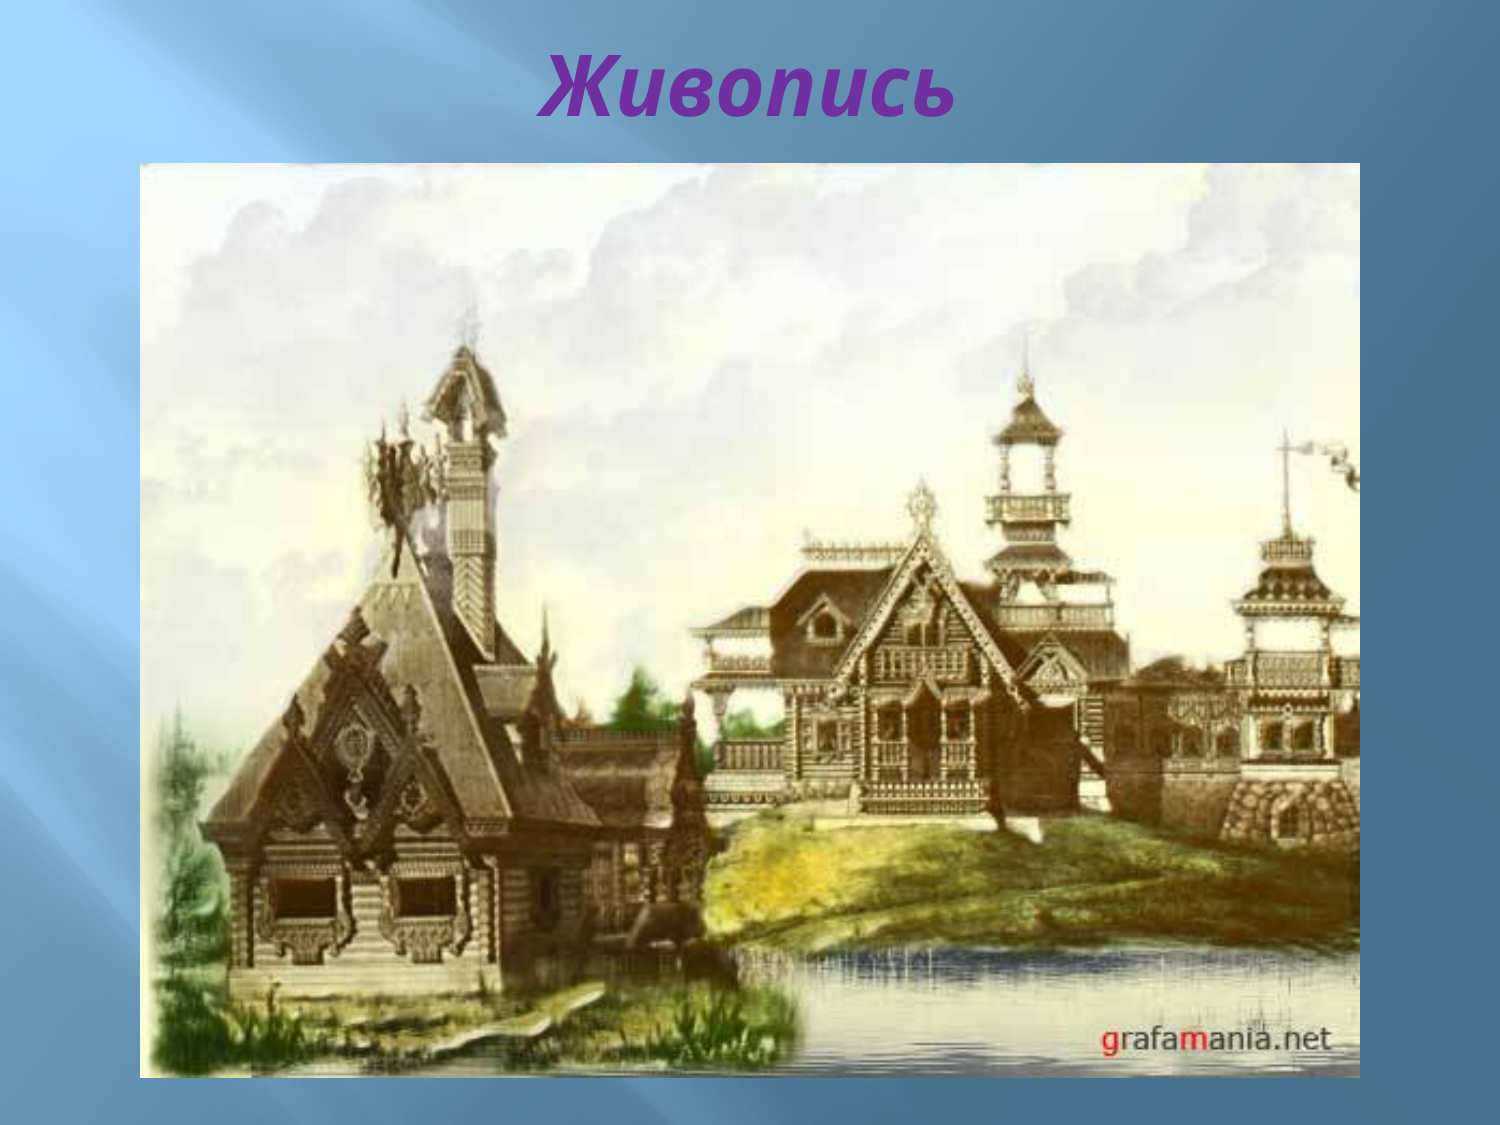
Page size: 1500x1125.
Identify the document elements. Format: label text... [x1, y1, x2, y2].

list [140, 163, 1360, 1078]
title Живопись [0, 0, 1500, 164]
